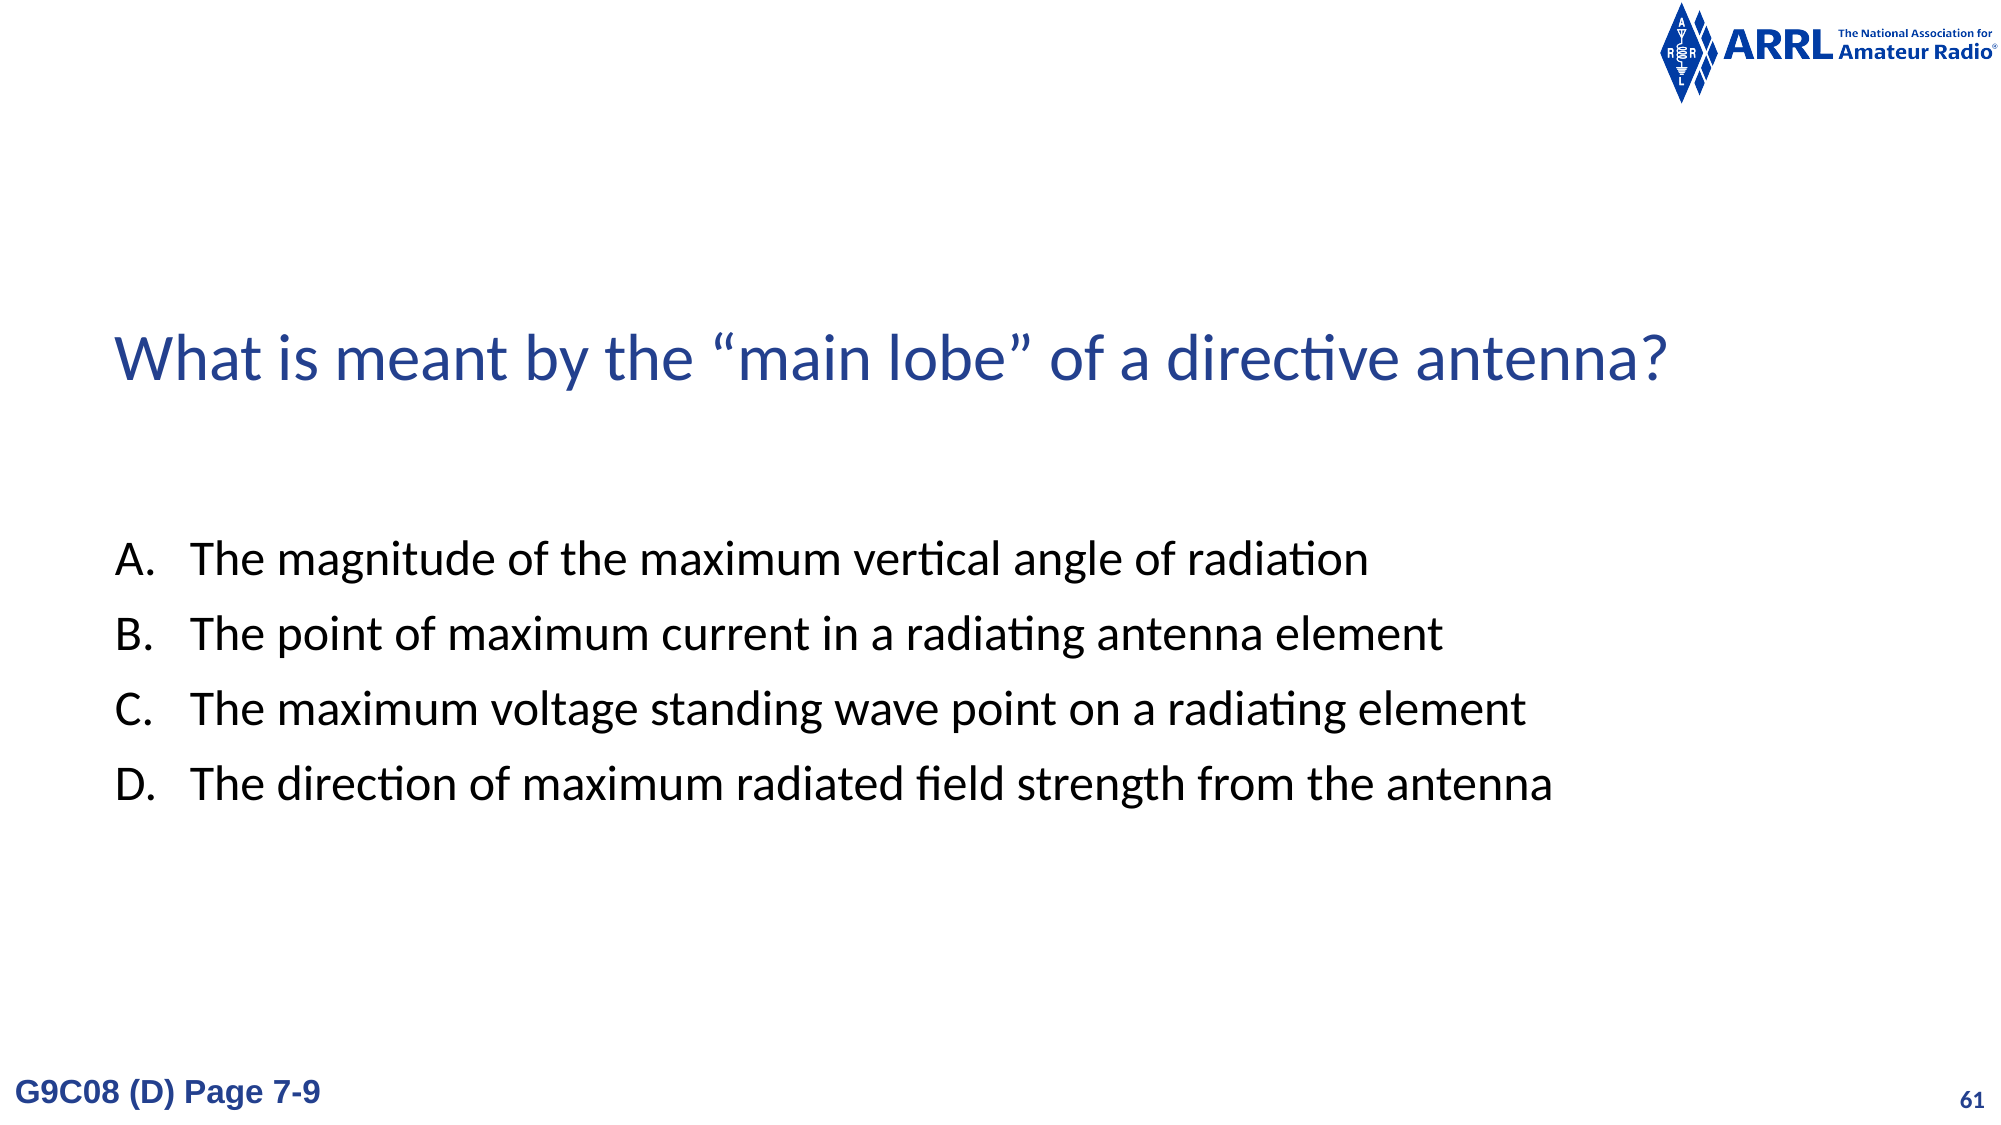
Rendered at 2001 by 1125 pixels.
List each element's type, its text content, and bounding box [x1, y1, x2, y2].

list The magnitude of the maximum vertical angle of radiation The point of maximum current in a radiating antenna element The maximum voltage standing wave point on a radiating element The direction of maximum radiated field strength from the antenna [99, 525, 1900, 1005]
text_box 61 [1875, 1076, 2000, 1121]
text_box G9C08 (D) Page 7-9 [0, 1062, 1313, 1118]
title What is meant by the “main lobe” of a directive antenna? [99, 249, 1900, 468]
picture [1658, 0, 1999, 106]
